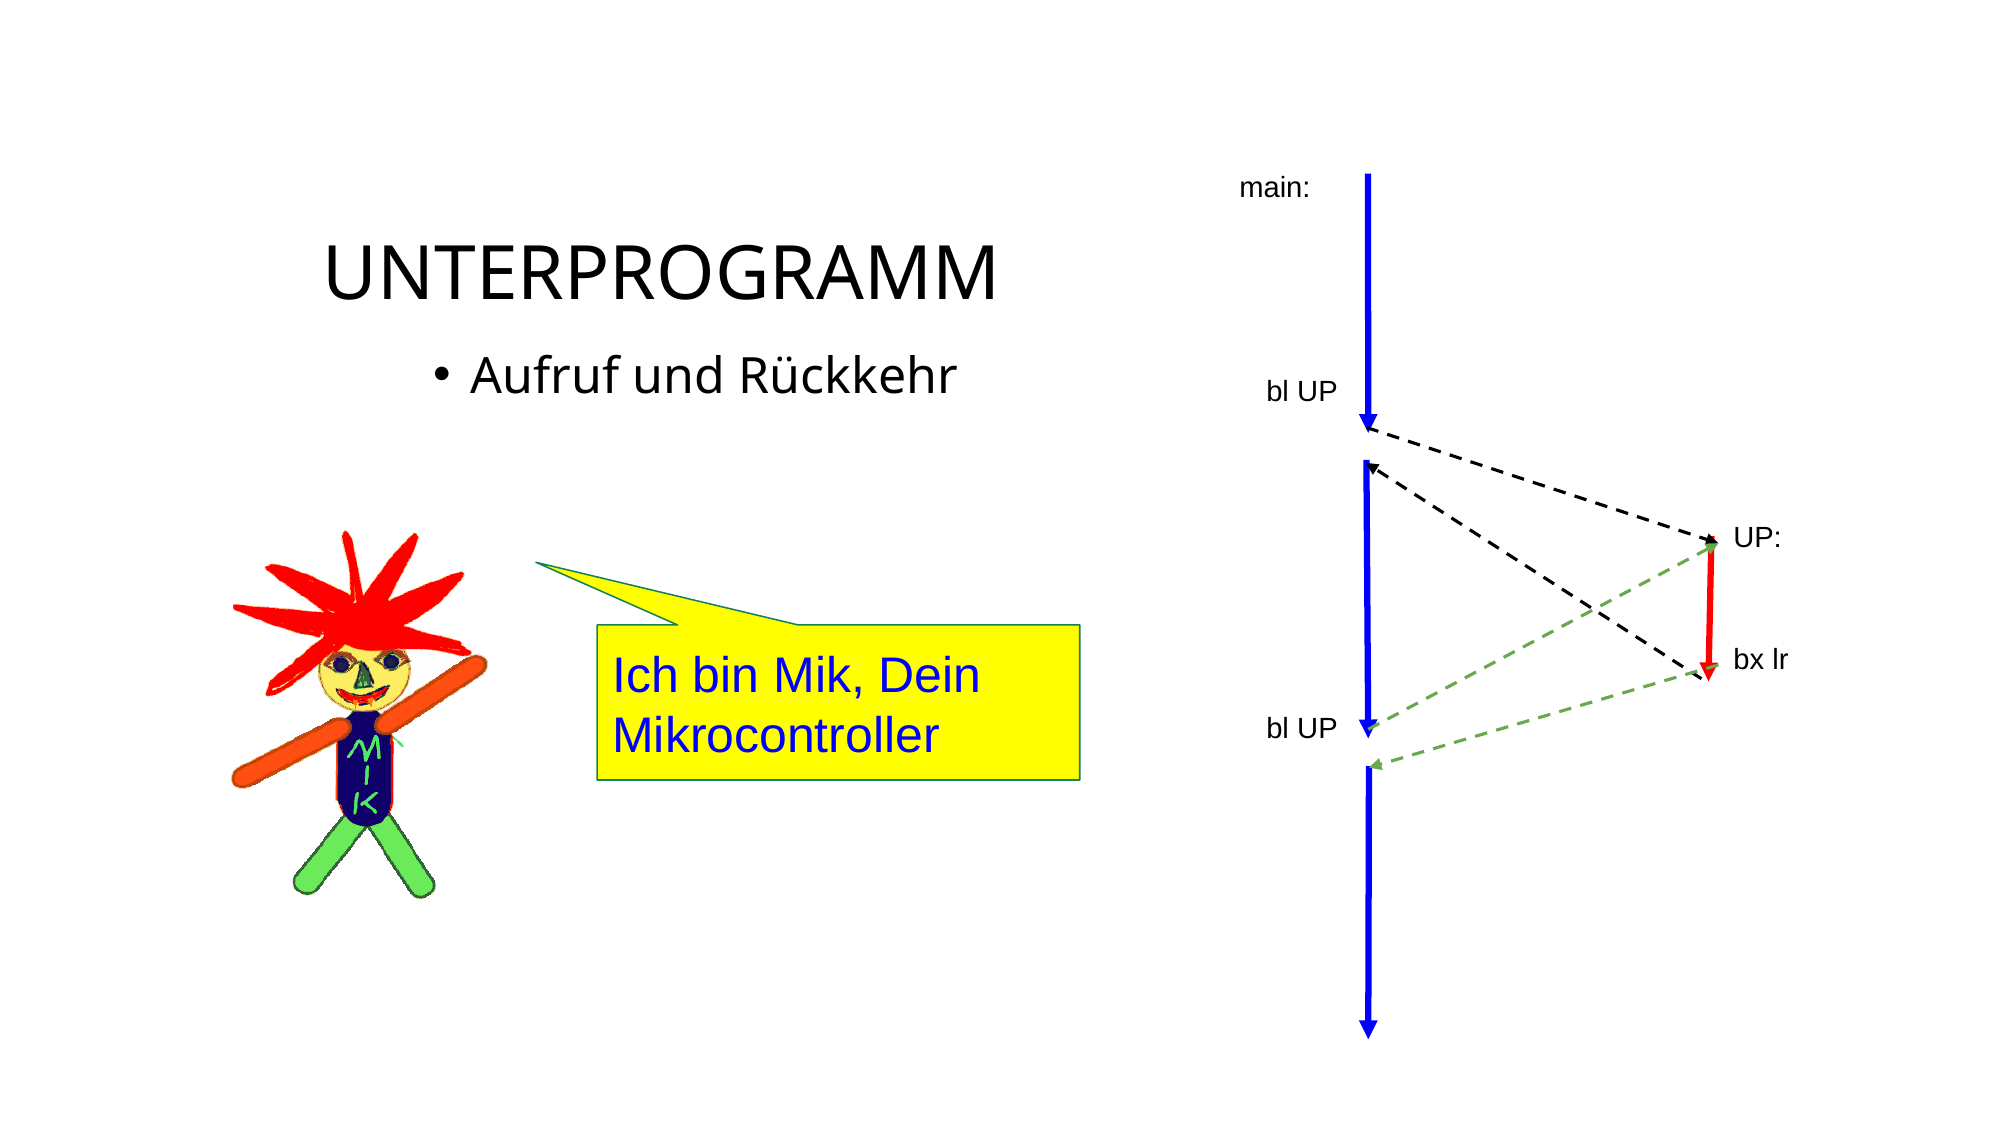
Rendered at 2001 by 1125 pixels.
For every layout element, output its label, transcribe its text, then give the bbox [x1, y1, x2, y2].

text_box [1366, 427, 1719, 542]
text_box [1368, 664, 1719, 768]
text_box bl UP [1251, 694, 1363, 765]
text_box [1367, 542, 1719, 664]
title UNTERPROGRAMM [307, 64, 1080, 487]
picture [204, 521, 504, 907]
subtitle Aufruf und Rückkehr [418, 324, 1028, 479]
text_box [1365, 462, 1702, 543]
text_box bl UP [1251, 357, 1362, 428]
text_box main: [1224, 152, 1342, 233]
text_box bx lr [1724, 624, 1836, 705]
text_box UP: [1724, 503, 1836, 584]
text_box Ich bin Mik, Dein Mikrocontroller [535, 562, 1080, 781]
